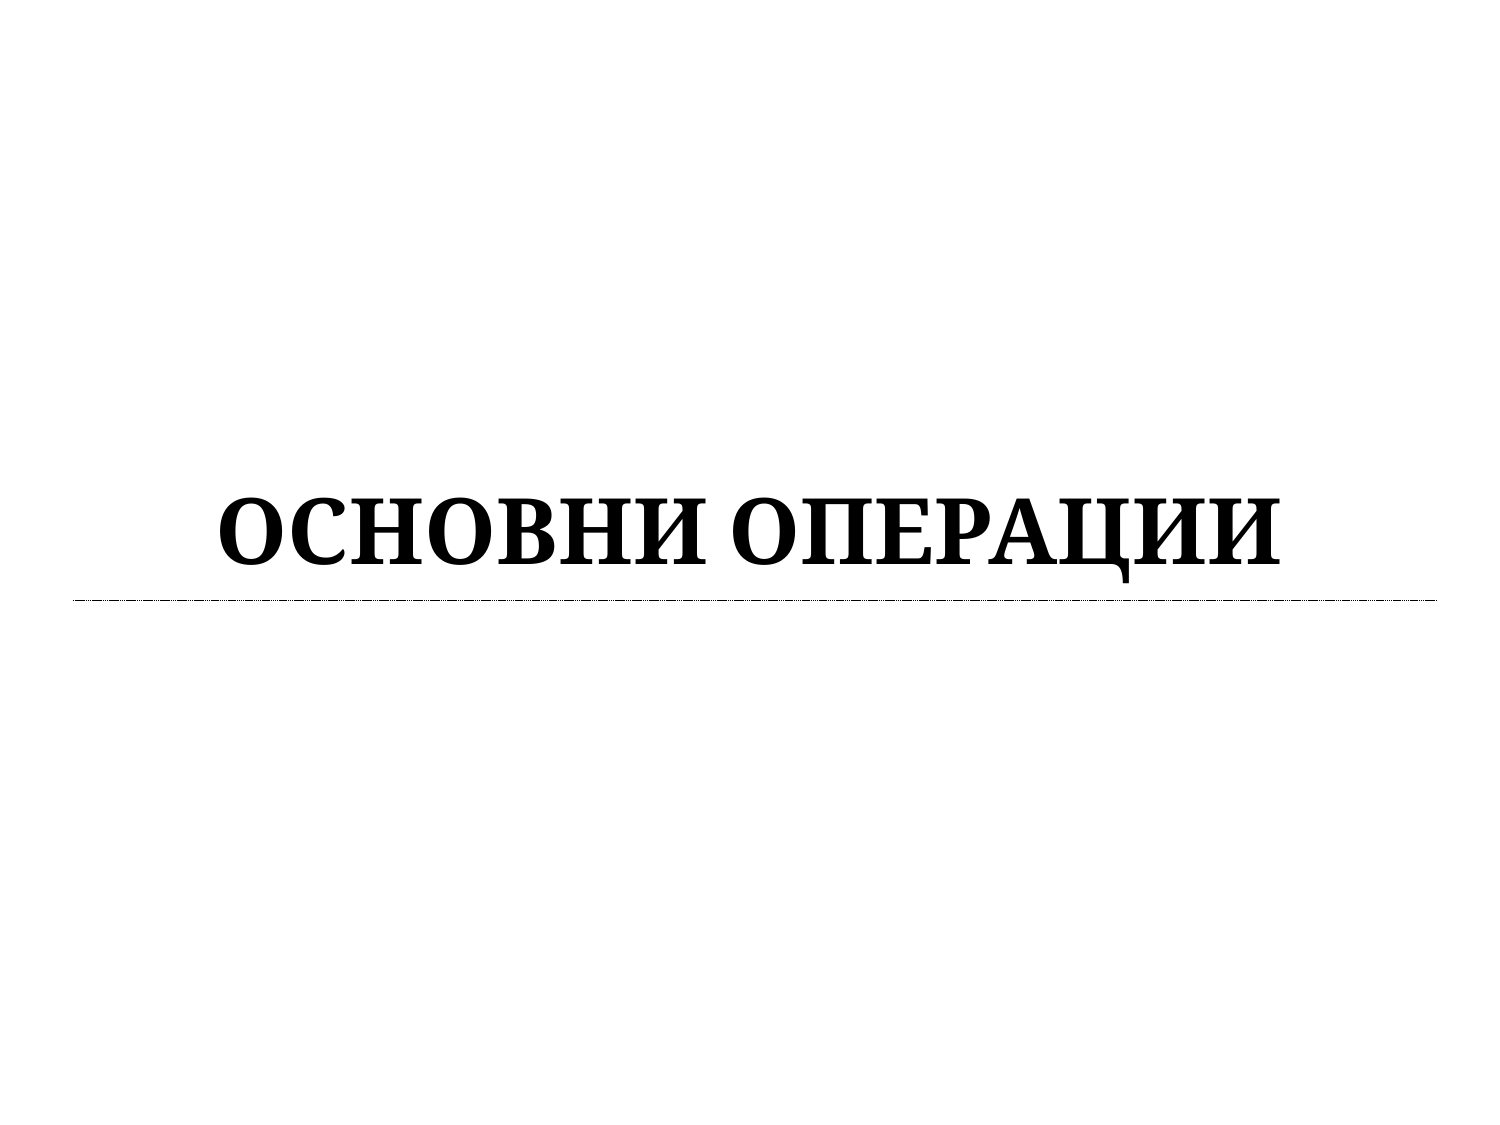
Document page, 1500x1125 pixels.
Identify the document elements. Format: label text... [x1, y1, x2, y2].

title Основни операции [0, 346, 1500, 594]
